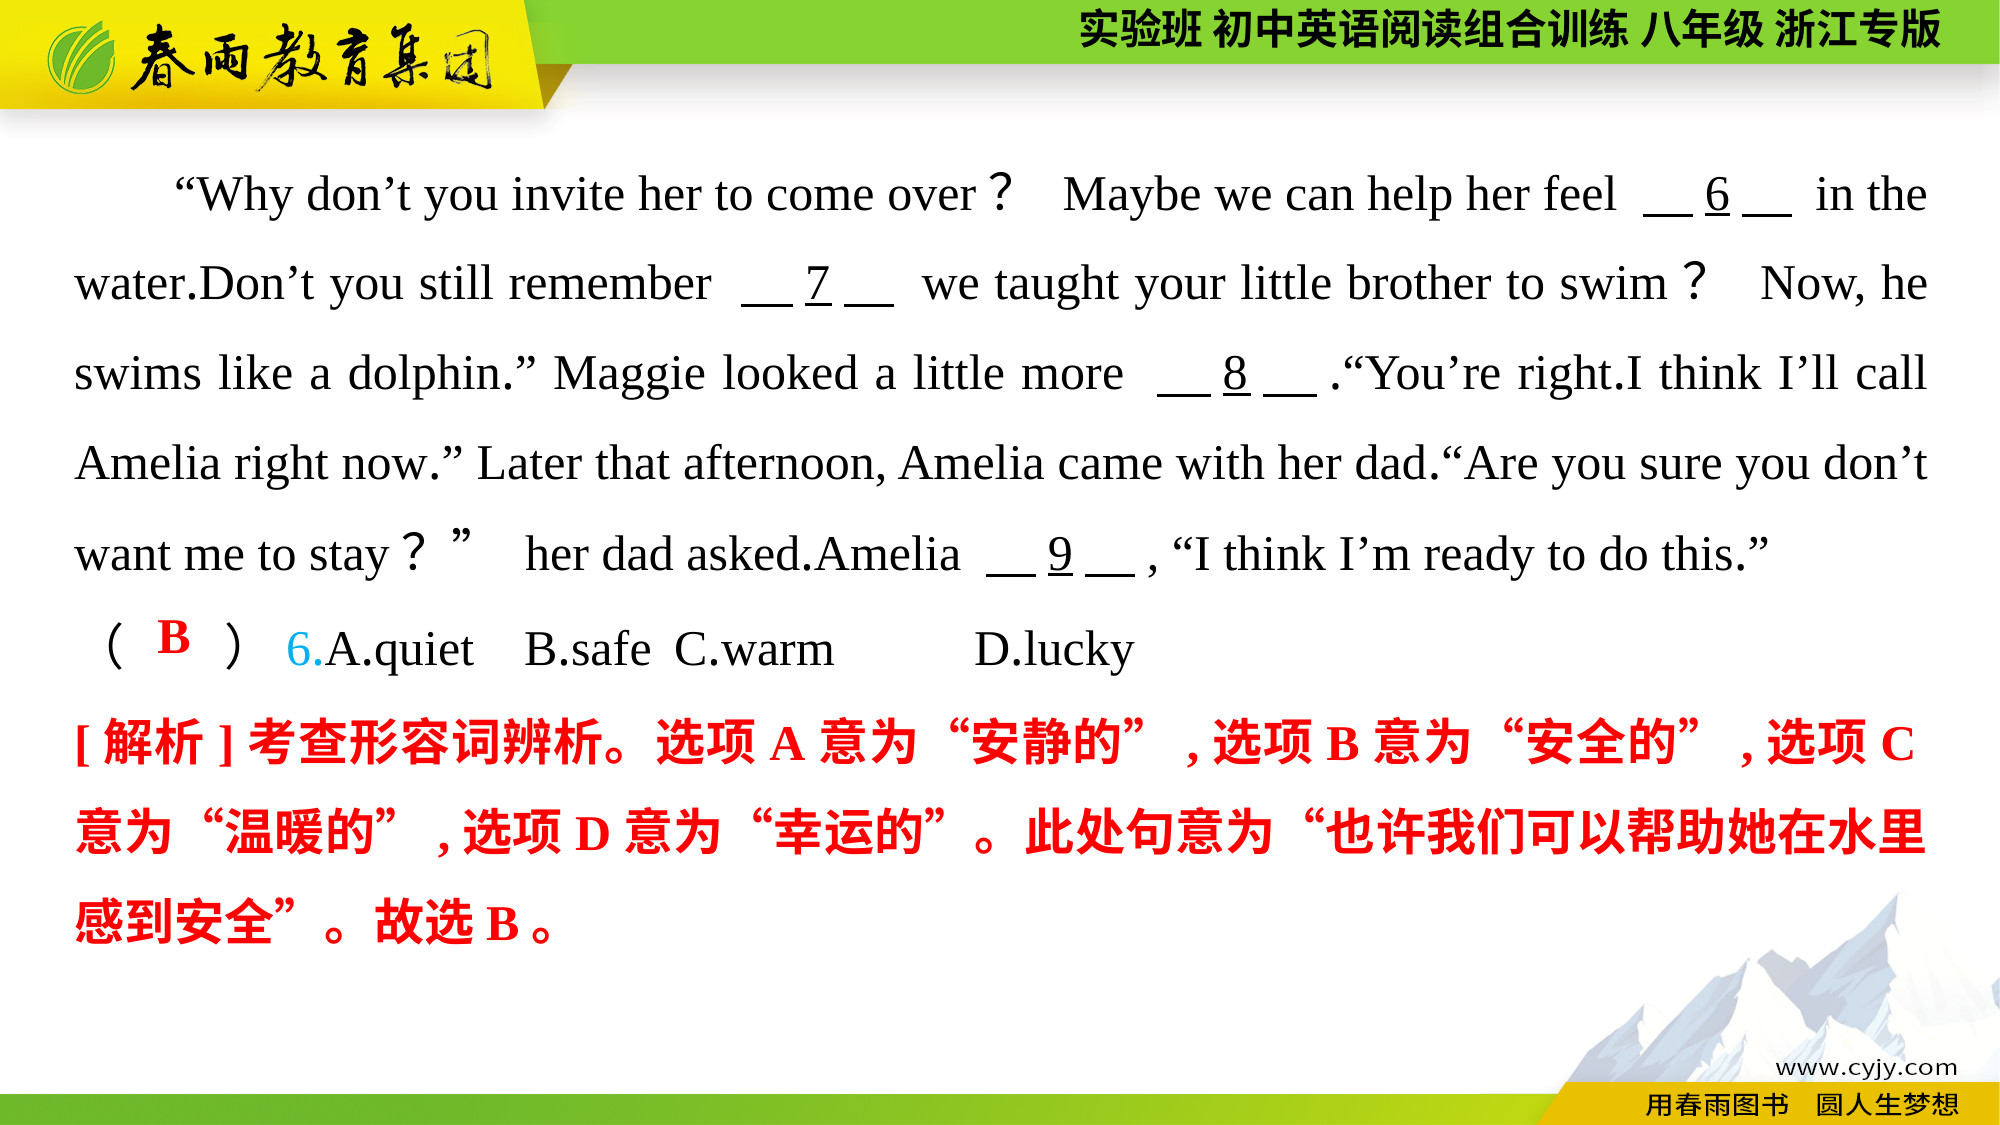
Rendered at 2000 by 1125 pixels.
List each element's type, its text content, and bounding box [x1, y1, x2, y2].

list “Why don’t you invite her to come over？ Maybe we can help her feel 6 in the water.Don’t you still remember 7 we taught your little brother to swim？ Now, he swims like a dolphin.” Maggie looked a little more 8 .“You’re right.I think I’ll call Amelia right now.” Later that afternoon, Amelia came with her dad.“Are you sure you don’t want me to stay？” her dad asked.Amelia 9 , “I think I’m ready to do this.” [59, 122, 1944, 581]
picture [0, 0, 2000, 1125]
text_box [解析]考查形容词辨析。选项A意为“安静的”,选项B意为“安全的”,选项C意为“温暖的”,选项D意为“幸运的”。此处句意为“也许我们可以帮助她在水里感到安全”。故选B。 [59, 684, 1944, 958]
text_box B [142, 596, 206, 671]
text_box （ ）6.A.quiet B.safe C.warm D.lucky [59, 581, 1944, 684]
